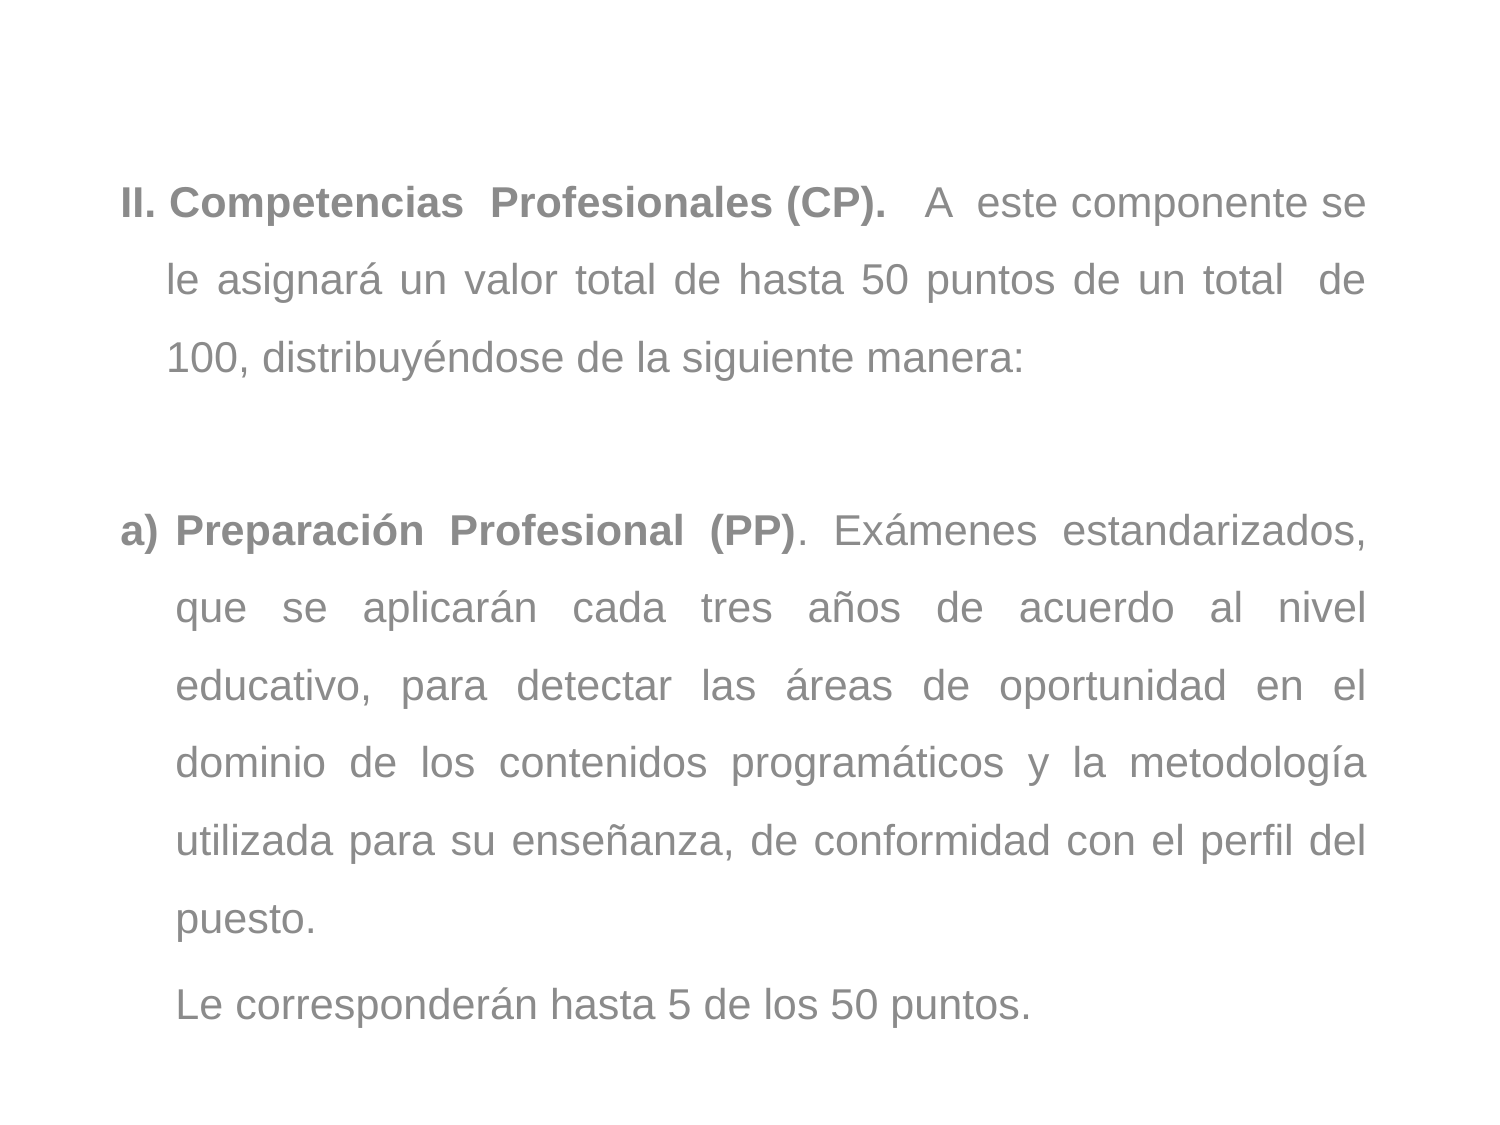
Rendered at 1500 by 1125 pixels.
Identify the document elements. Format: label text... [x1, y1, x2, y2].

subtitle II. Competencias Profesionales (CP). A este componente se le asignará un valor total de hasta 50 puntos de un total de 100, distribuyéndose de la siguiente manera: Preparación Profesional (PP). Exámenes estandarizados, que se aplicarán cada tres años de acuerdo al nivel educativo, para detectar las áreas de oportunidad en el dominio de los contenidos programáticos y la metodología utilizada para su enseñanza, de conformidad con el perfil del puesto. Le corresponderán hasta 5 de los 50 puntos. [105, 140, 1383, 1043]
